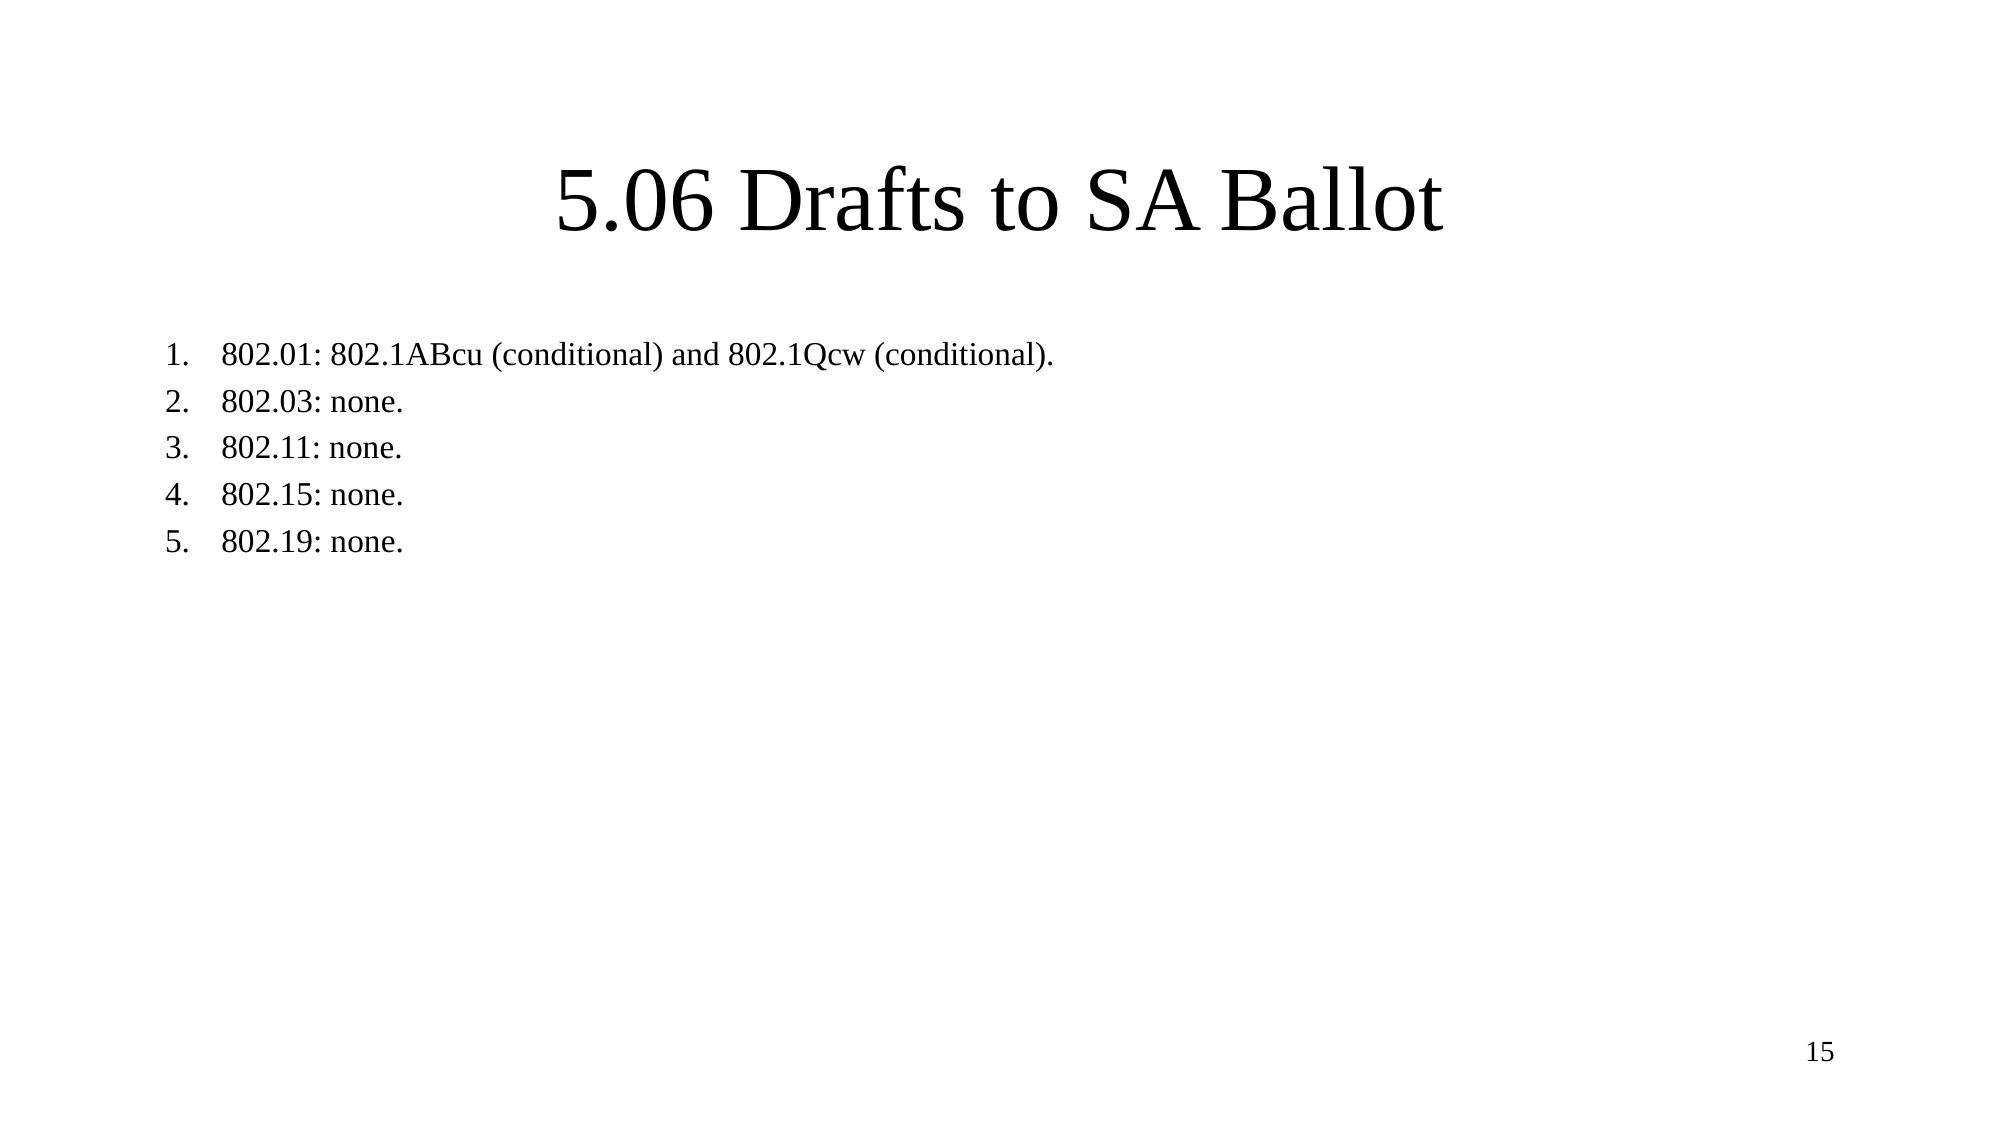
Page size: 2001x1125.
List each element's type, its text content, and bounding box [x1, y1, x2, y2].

title 5.06 Drafts to SA Ballot [149, 99, 1851, 288]
list 802.01: 802.1ABcu (conditional) and 802.1Qcw (conditional). 802.03: none. 802.11: none. 802.15: none. 802.19: none. [149, 324, 1851, 1001]
slide_number 15 [1433, 1024, 1851, 1101]
